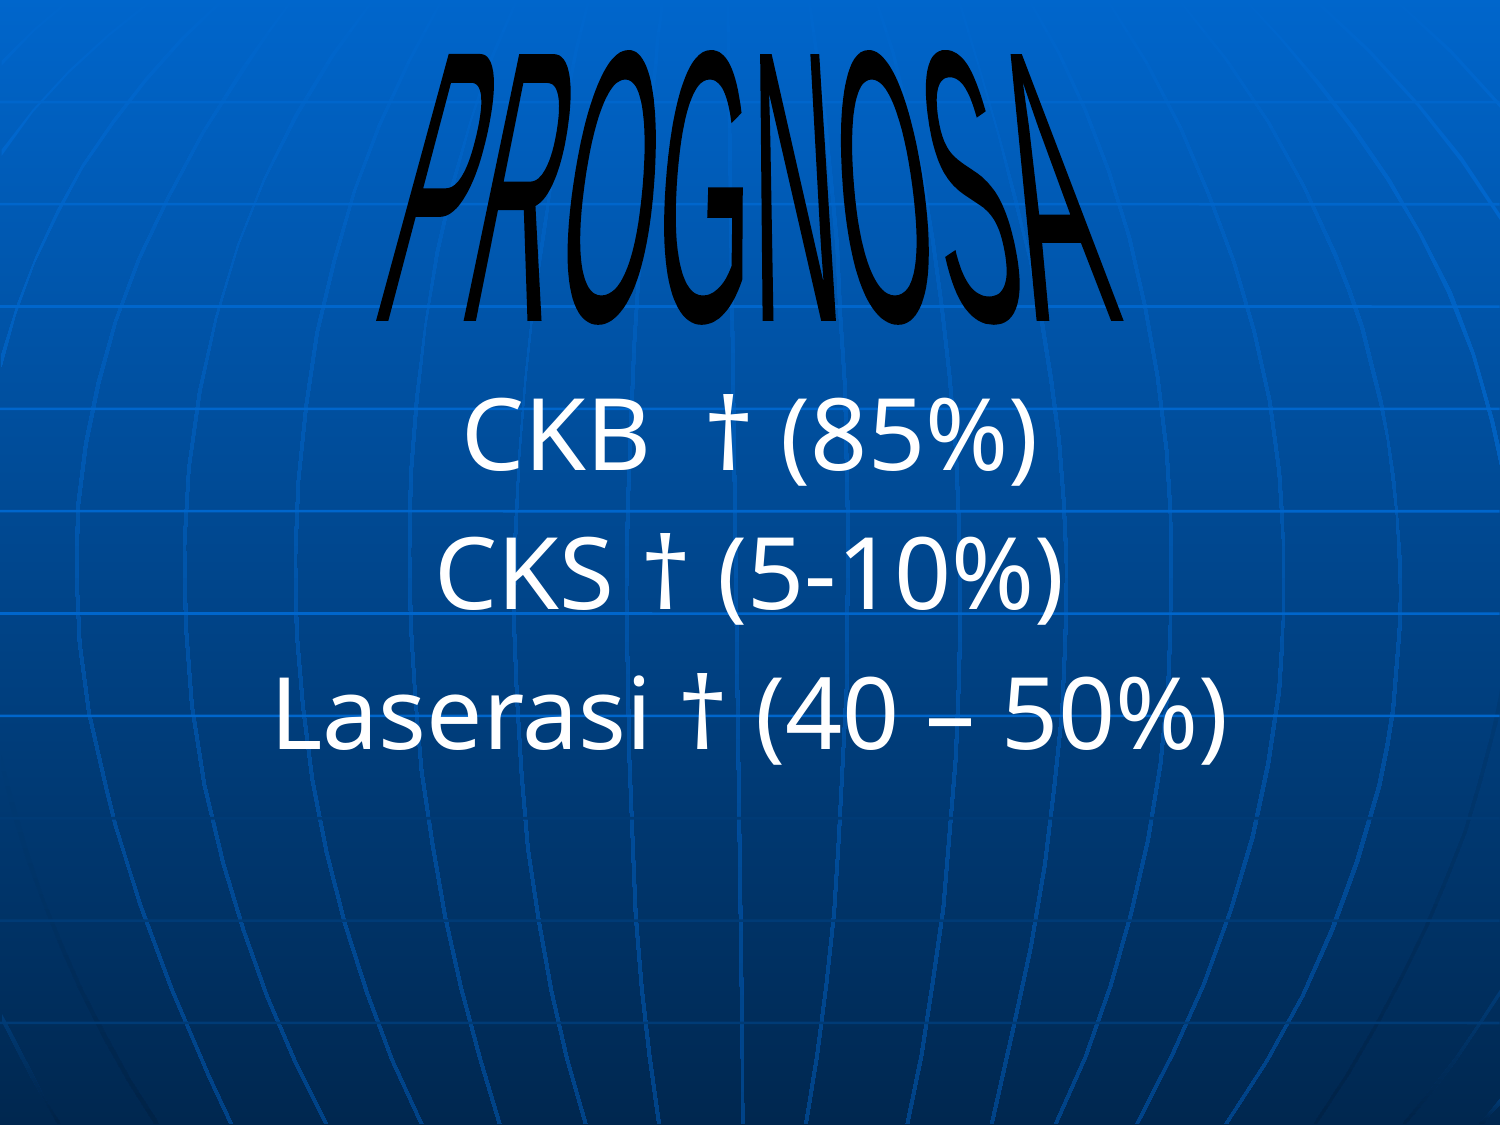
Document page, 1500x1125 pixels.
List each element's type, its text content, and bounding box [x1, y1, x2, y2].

list CKB † (85%) CKS † (5-10%) Laserasi † (40 – 50%) [74, 262, 1426, 1006]
